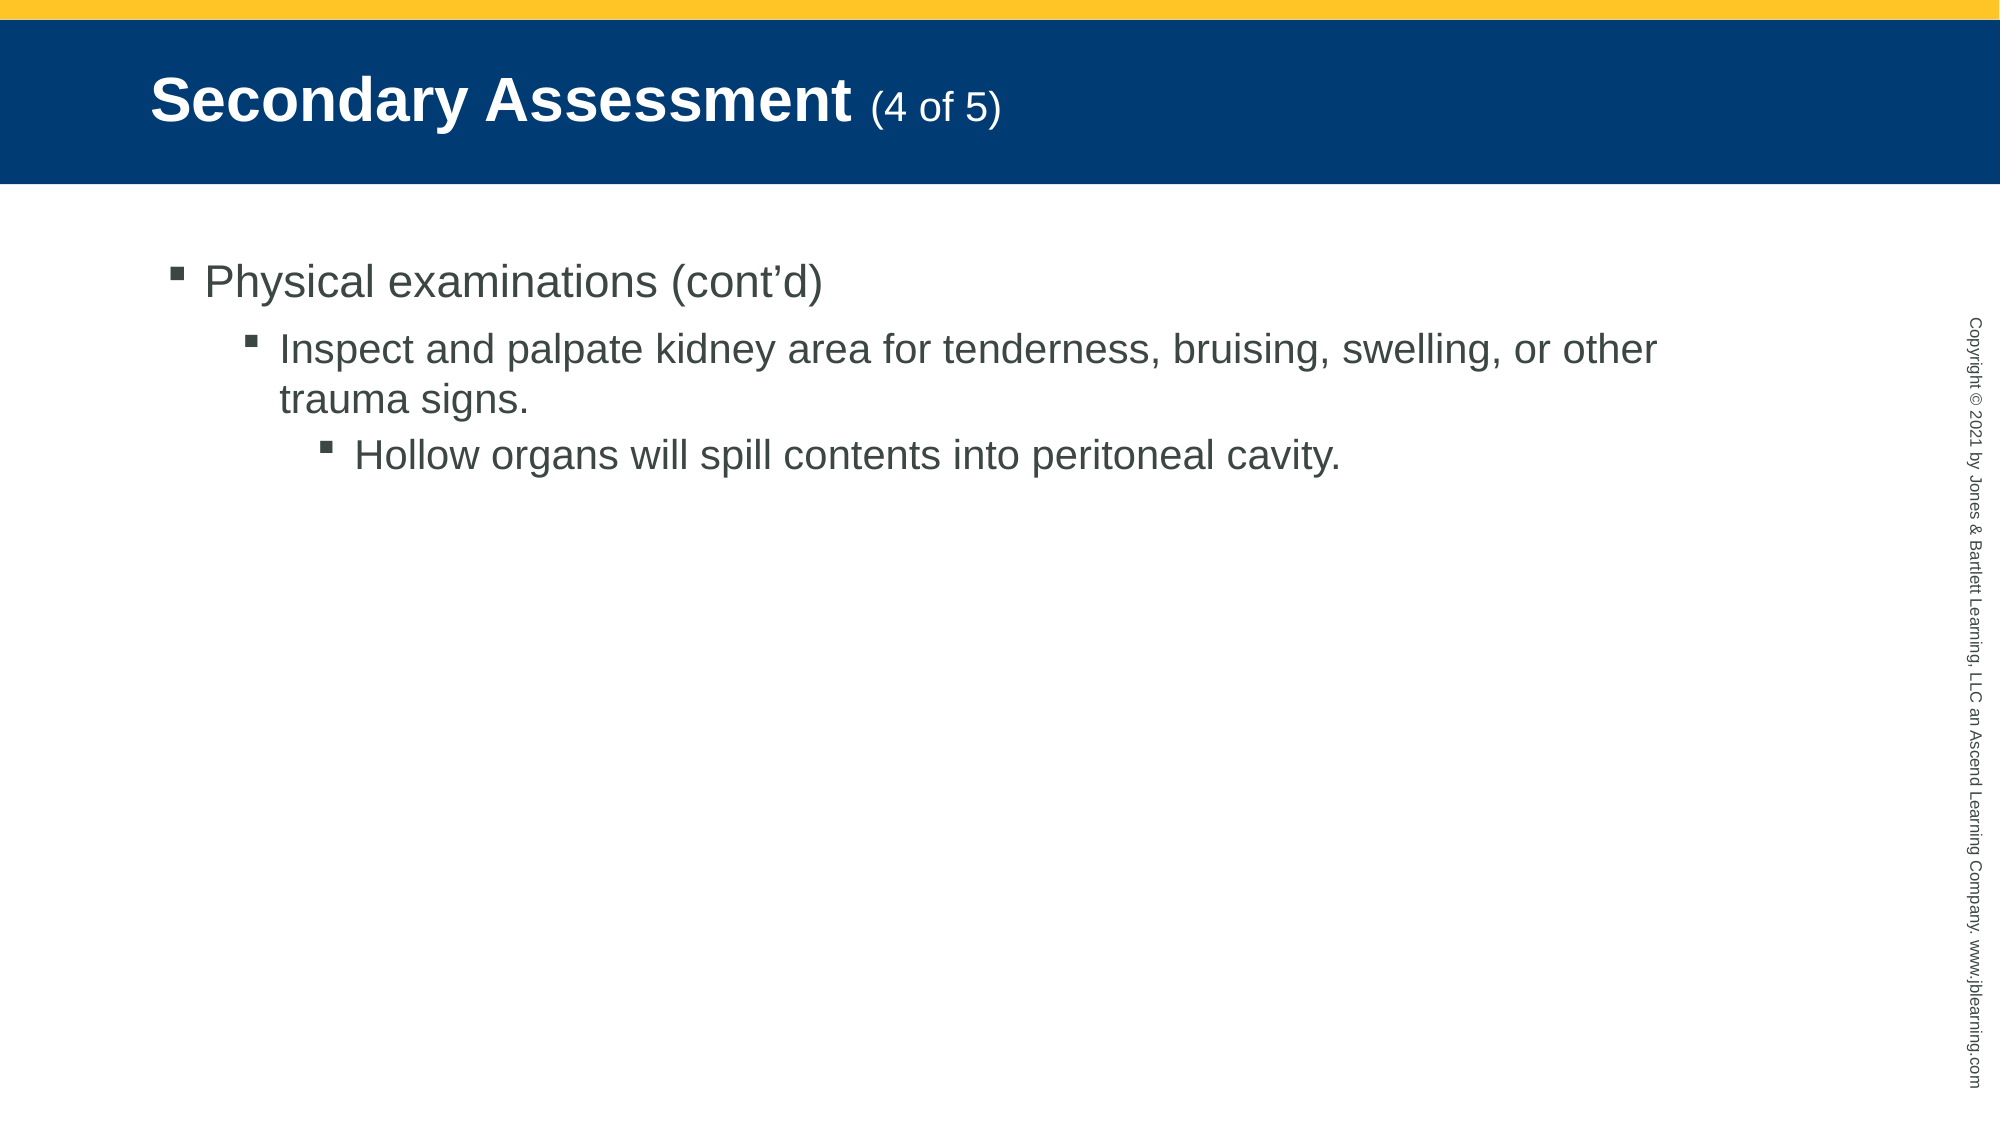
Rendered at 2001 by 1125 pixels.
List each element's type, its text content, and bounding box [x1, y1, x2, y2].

title Secondary Assessment (4 of 5) [0, 19, 2000, 185]
list Physical examinations (cont’d) Inspect and palpate kidney area for tenderness, bruising, swelling, or other trauma signs. Hollow organs will spill contents into peritoneal cavity. [151, 244, 1790, 1016]
